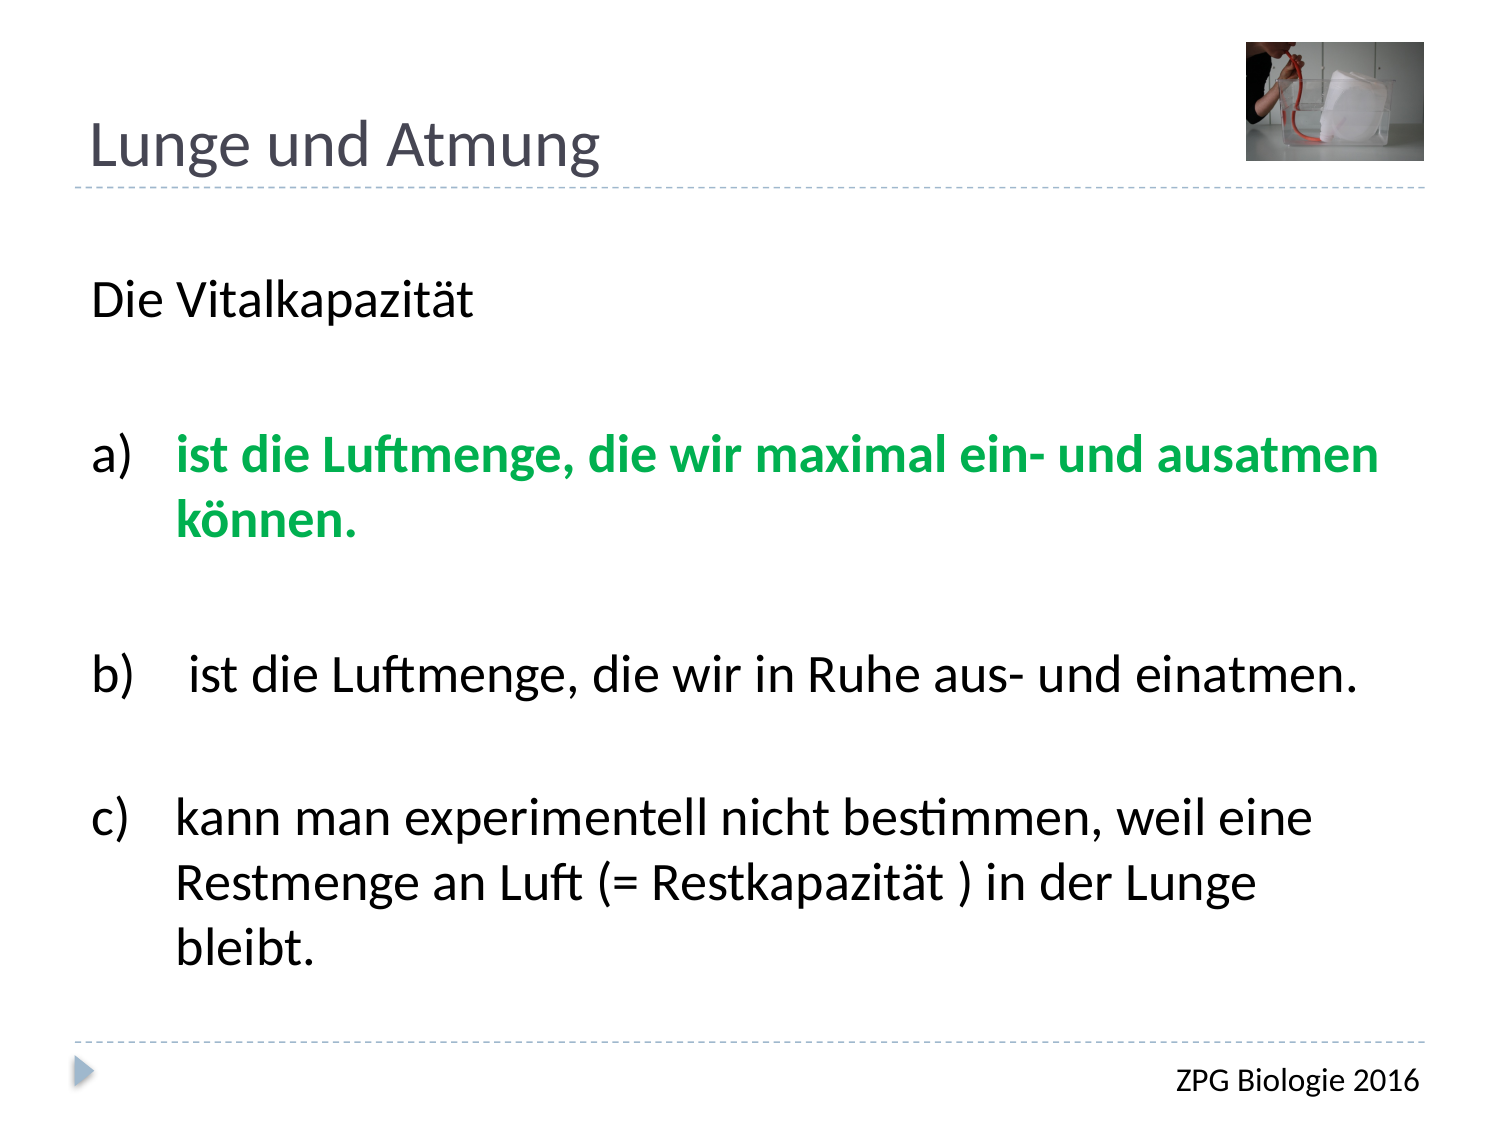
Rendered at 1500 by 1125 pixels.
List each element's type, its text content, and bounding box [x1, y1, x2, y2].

title Lunge und Atmung [75, 24, 1425, 188]
picture [1245, 42, 1424, 162]
list Die Vitalkapazität a) ist die Luftmenge, die wir maximal ein- und ausatmen können. b) ist die Luftmenge, die wir in Ruhe aus- und einatmen. c) kann man experimentell nicht bestimmen, weil eine Restmenge an Luft (= Restkapazität ) in der Lunge bleibt. [76, 255, 1427, 1024]
text_box ZPG Biologie 2016 [112, 1050, 1435, 1105]
